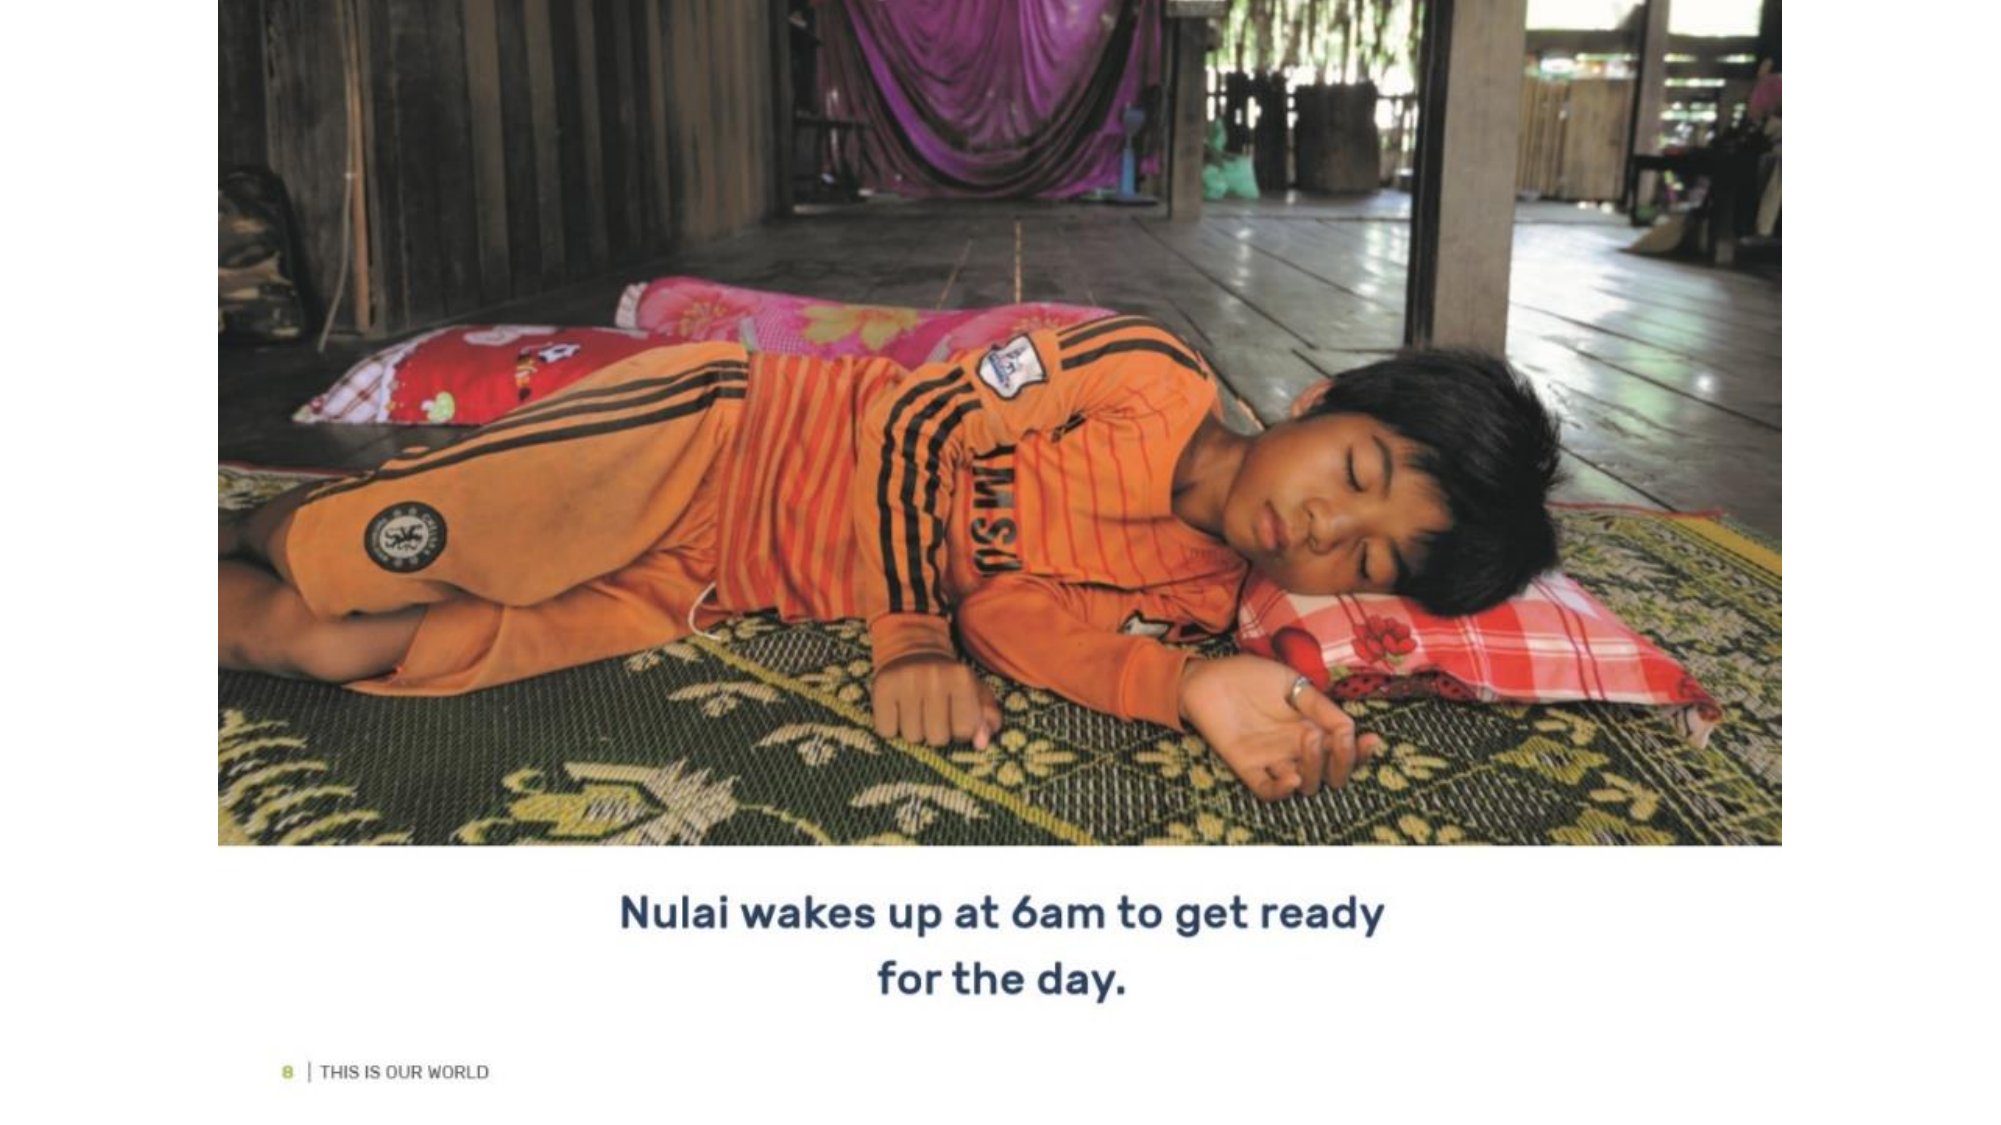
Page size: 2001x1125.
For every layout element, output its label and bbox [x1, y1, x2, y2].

picture [218, 0, 1782, 1125]
